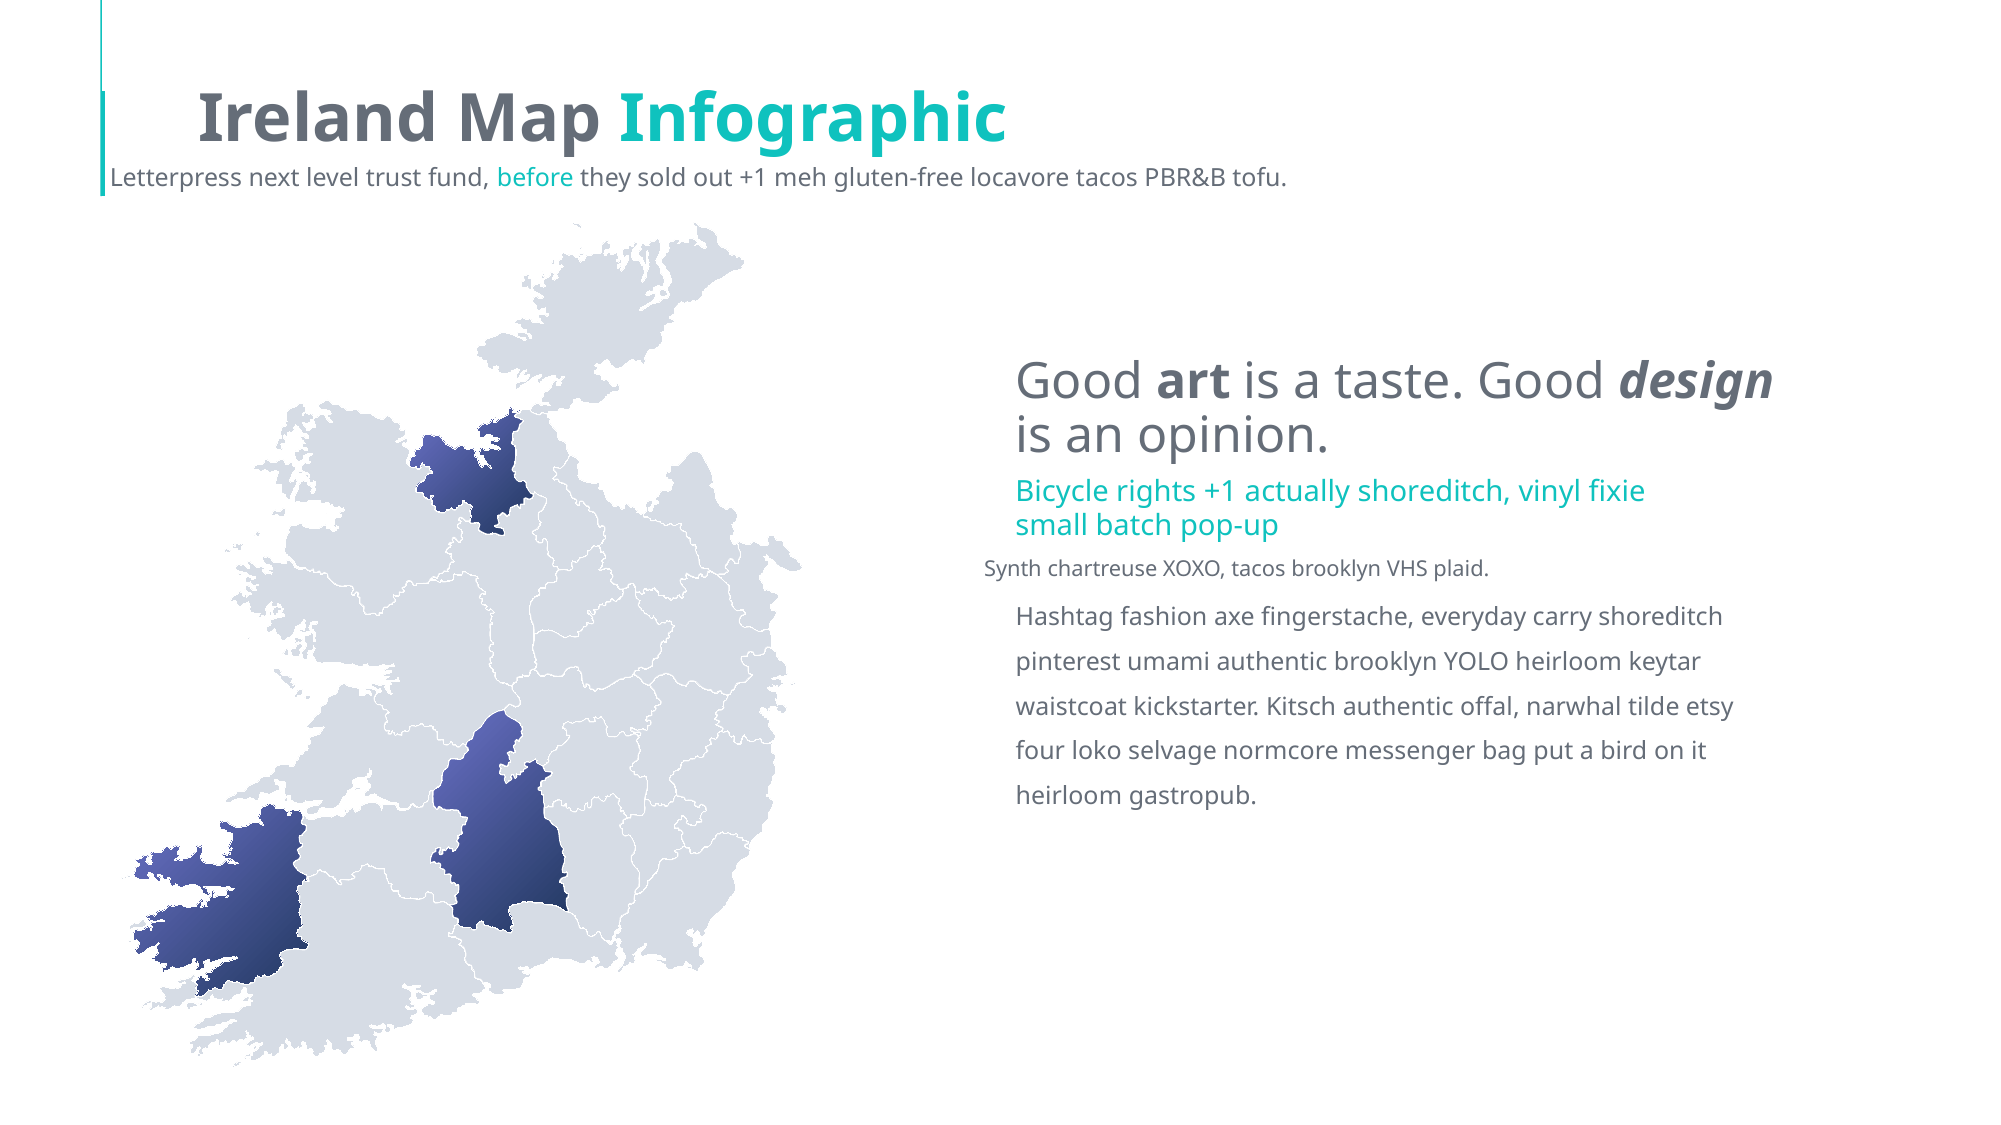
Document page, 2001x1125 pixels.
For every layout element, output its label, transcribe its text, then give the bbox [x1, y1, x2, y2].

text_box Bicycle rights +1 actually shoreditch, vinyl fixie small batch pop-up [1000, 464, 1709, 550]
text_box Ireland Map Infographic [183, 66, 1423, 162]
text_box Letterpress next level trust fund, before they sold out +1 meh gluten-free locavore tacos PBR&B tofu. [95, 154, 1310, 199]
text_box Synth chartreuse XOXO, tacos brooklyn VHS plaid. [969, 538, 1506, 588]
text_box Good art is a taste. Good design is an opinion. [1000, 347, 1831, 471]
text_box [120, 221, 804, 1068]
text_box Hashtag fashion axe fingerstache, everyday carry shoreditch pinterest umami authentic brooklyn YOLO heirloom keytar waistcoat kickstarter. Kitsch authentic offal, narwhal tilde etsy four loko selvage normcore messenger bag put a bird on it heirloom gastropub. [1000, 578, 1799, 818]
